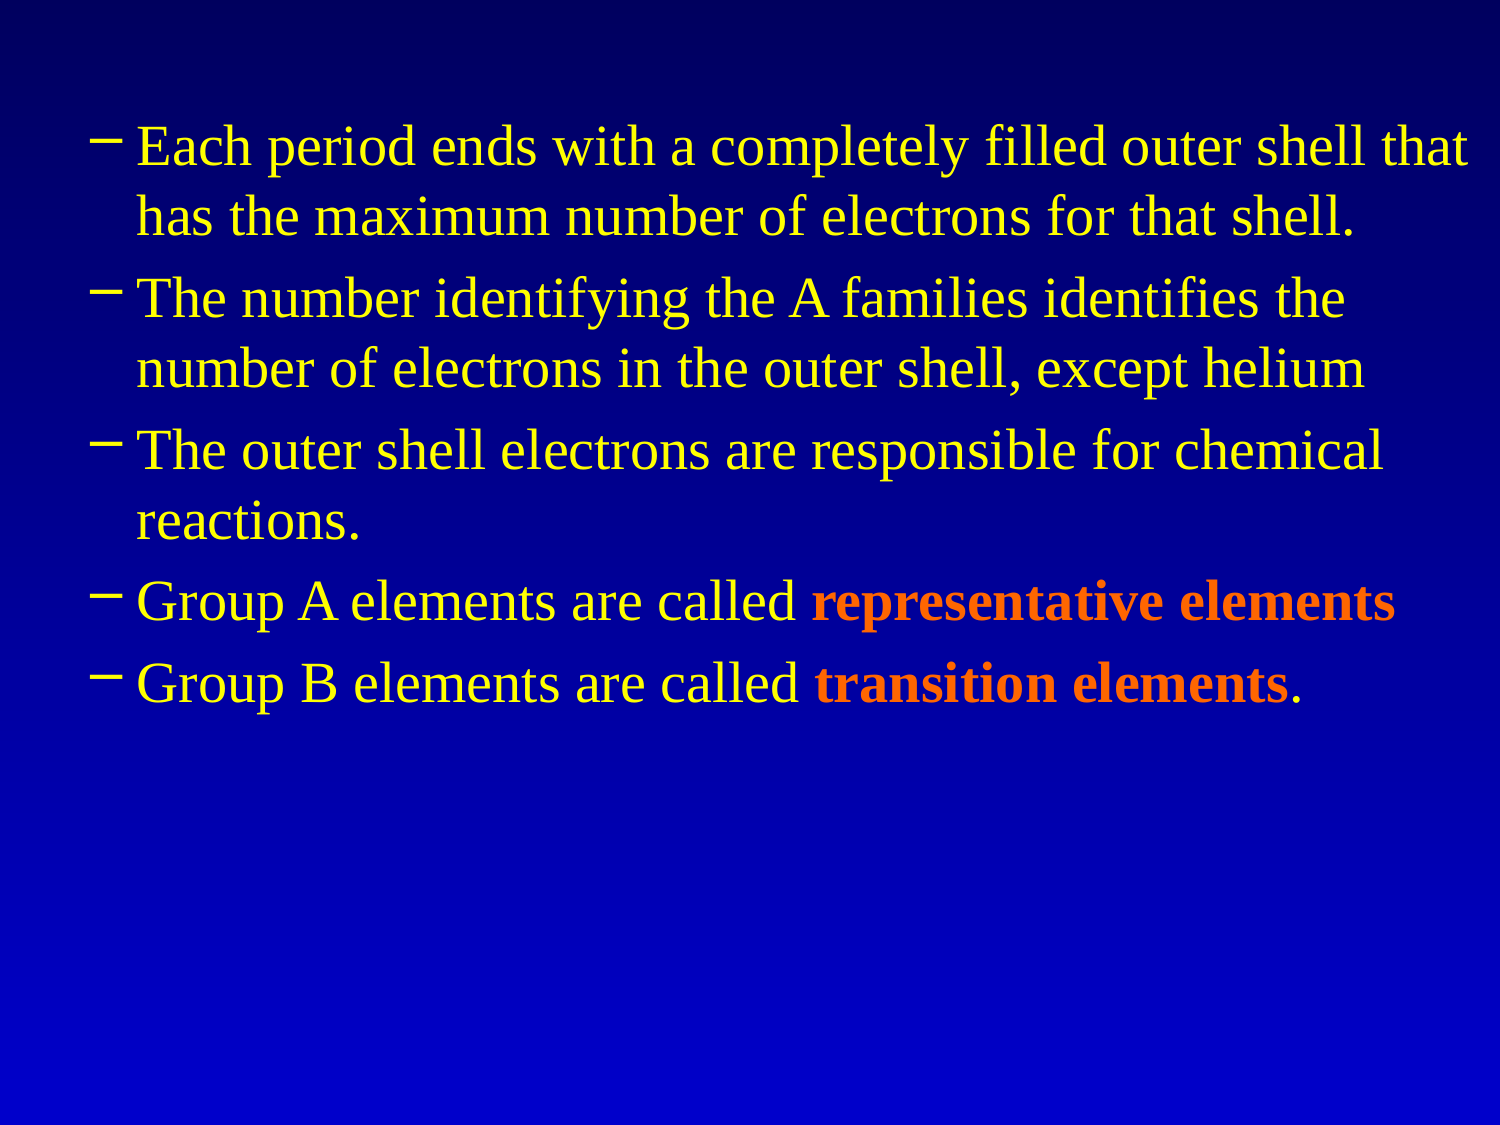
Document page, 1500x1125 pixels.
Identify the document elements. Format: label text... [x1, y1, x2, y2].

list Each period ends with a completely filled outer shell that has the maximum number of electrons for that shell. The number identifying the A families identifies the number of electrons in the outer shell, except helium The outer shell electrons are responsible for chemical reactions. Group A elements are called representative elements Group B elements are called transition elements. [0, 99, 1500, 1001]
